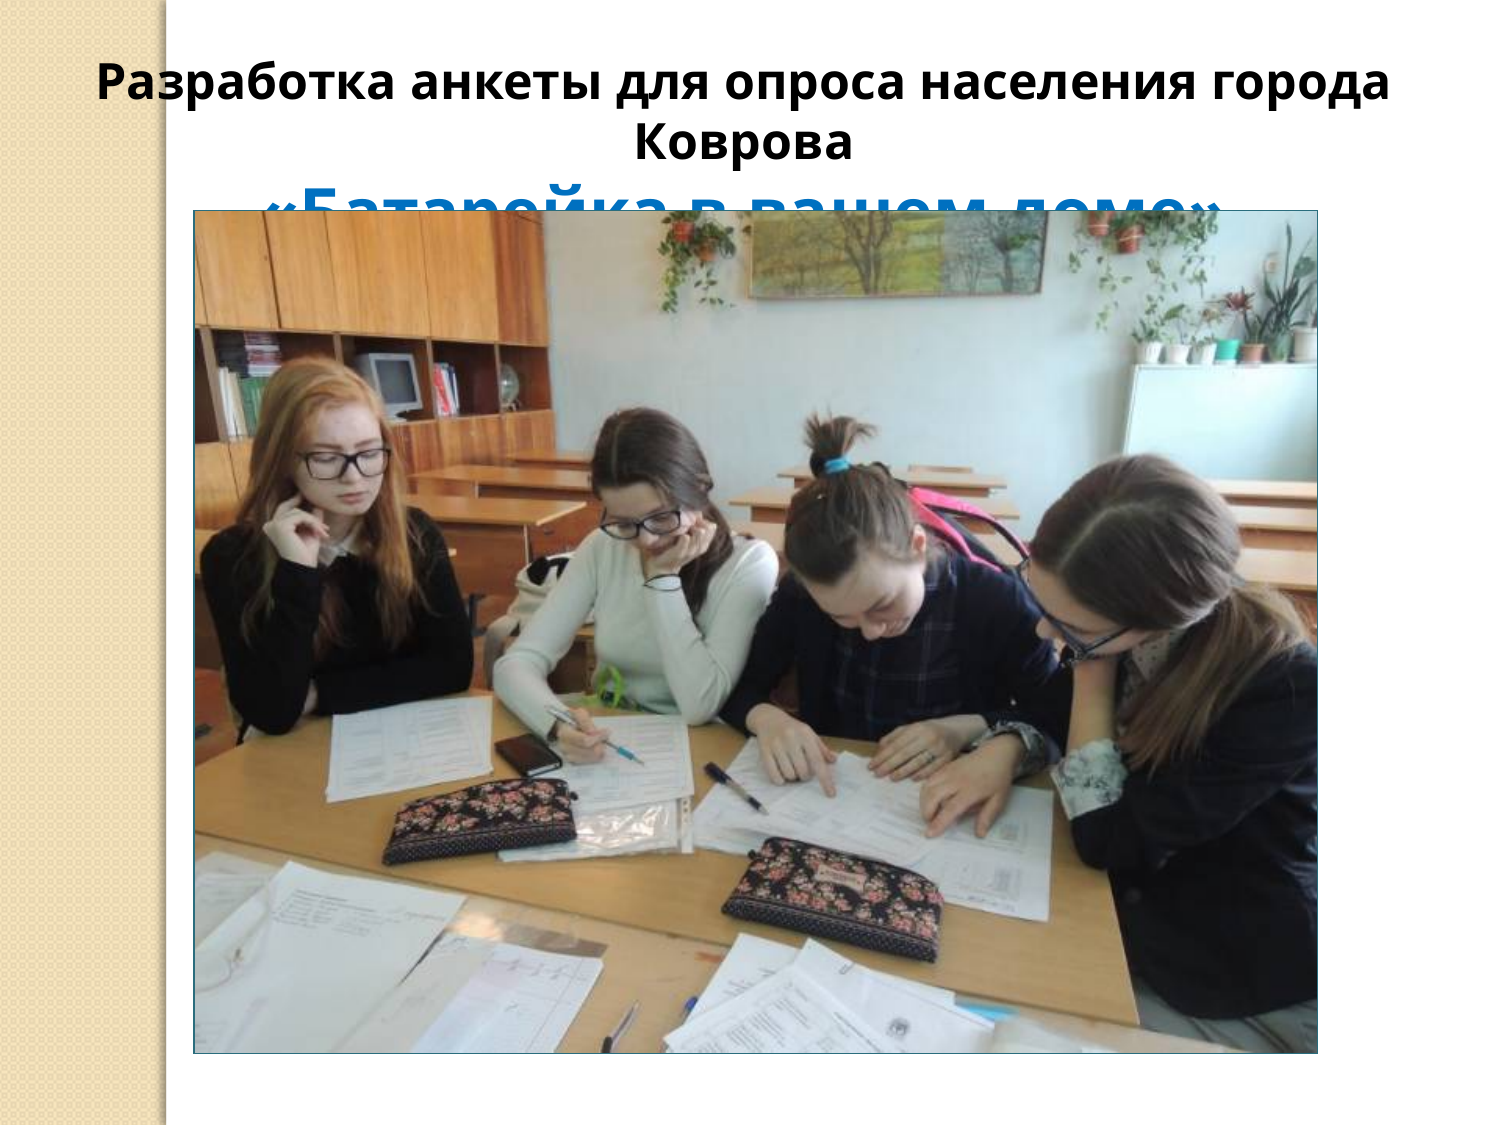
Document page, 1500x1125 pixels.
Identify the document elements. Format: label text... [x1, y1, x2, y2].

picture [194, 210, 1318, 1053]
text_box Разработка анкеты для опроса населения города Коврова «Батарейка в вашем доме» [29, 42, 1459, 258]
